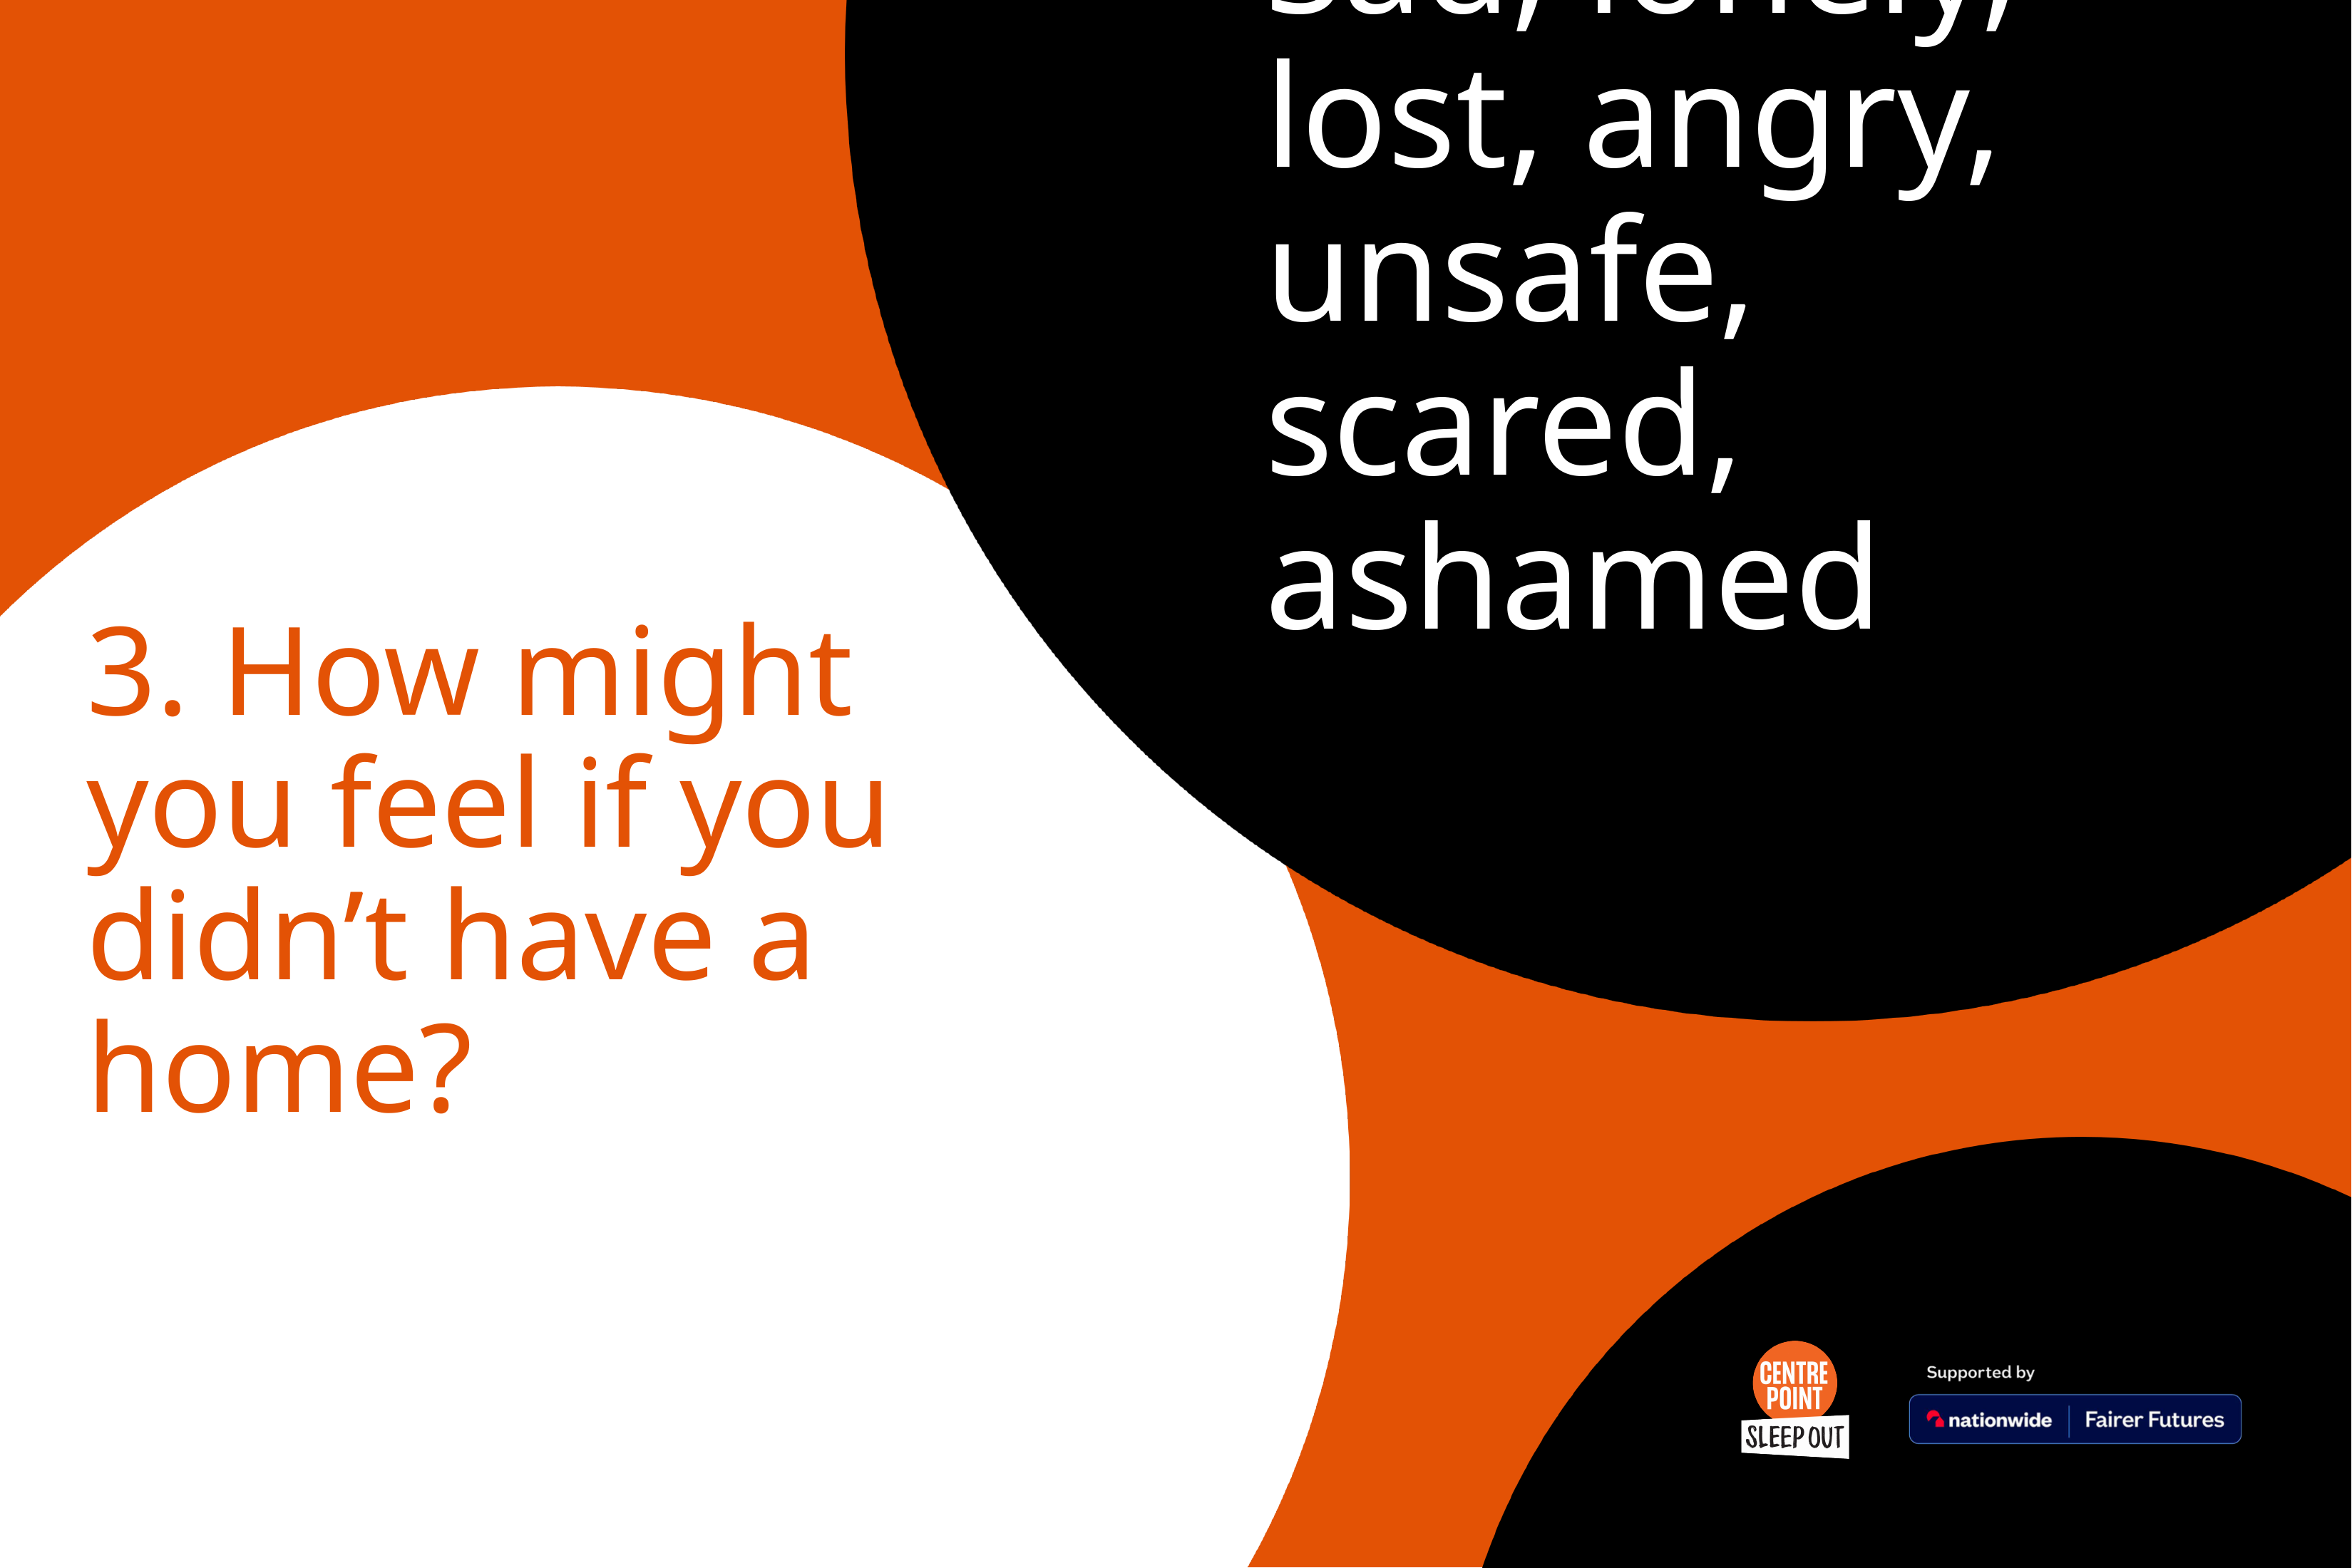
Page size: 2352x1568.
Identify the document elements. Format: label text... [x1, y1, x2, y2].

picture [1480, 1137, 2351, 1568]
title 3. How might you feel if you didn’t have a home? [86, 867, 1097, 1139]
picture [0, 0, 2351, 1568]
text_box Sad, lonely, lost, angry, unsafe, scared, ashamed [1265, 0, 2224, 660]
